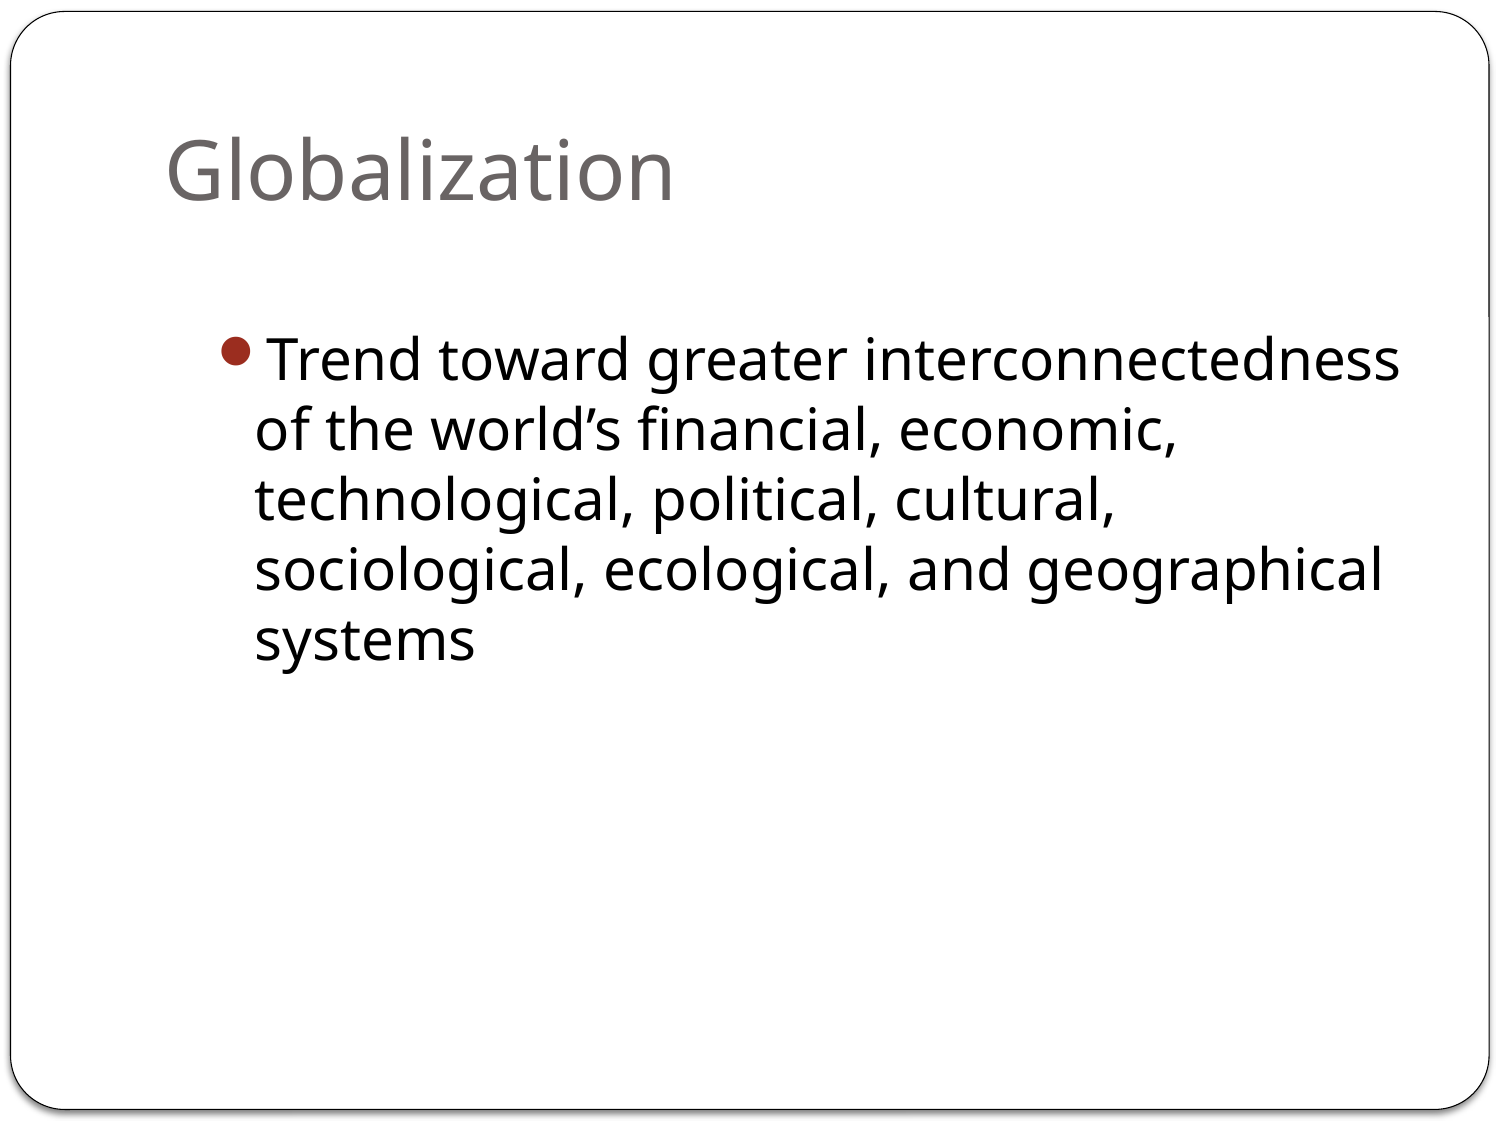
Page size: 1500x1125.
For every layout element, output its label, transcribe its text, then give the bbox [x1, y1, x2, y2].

title Globalization [150, 45, 1425, 233]
list Trend toward greater interconnectedness of the world’s financial, economic, technological, political, cultural, sociological, ecological, and geographical systems [150, 237, 1425, 988]
